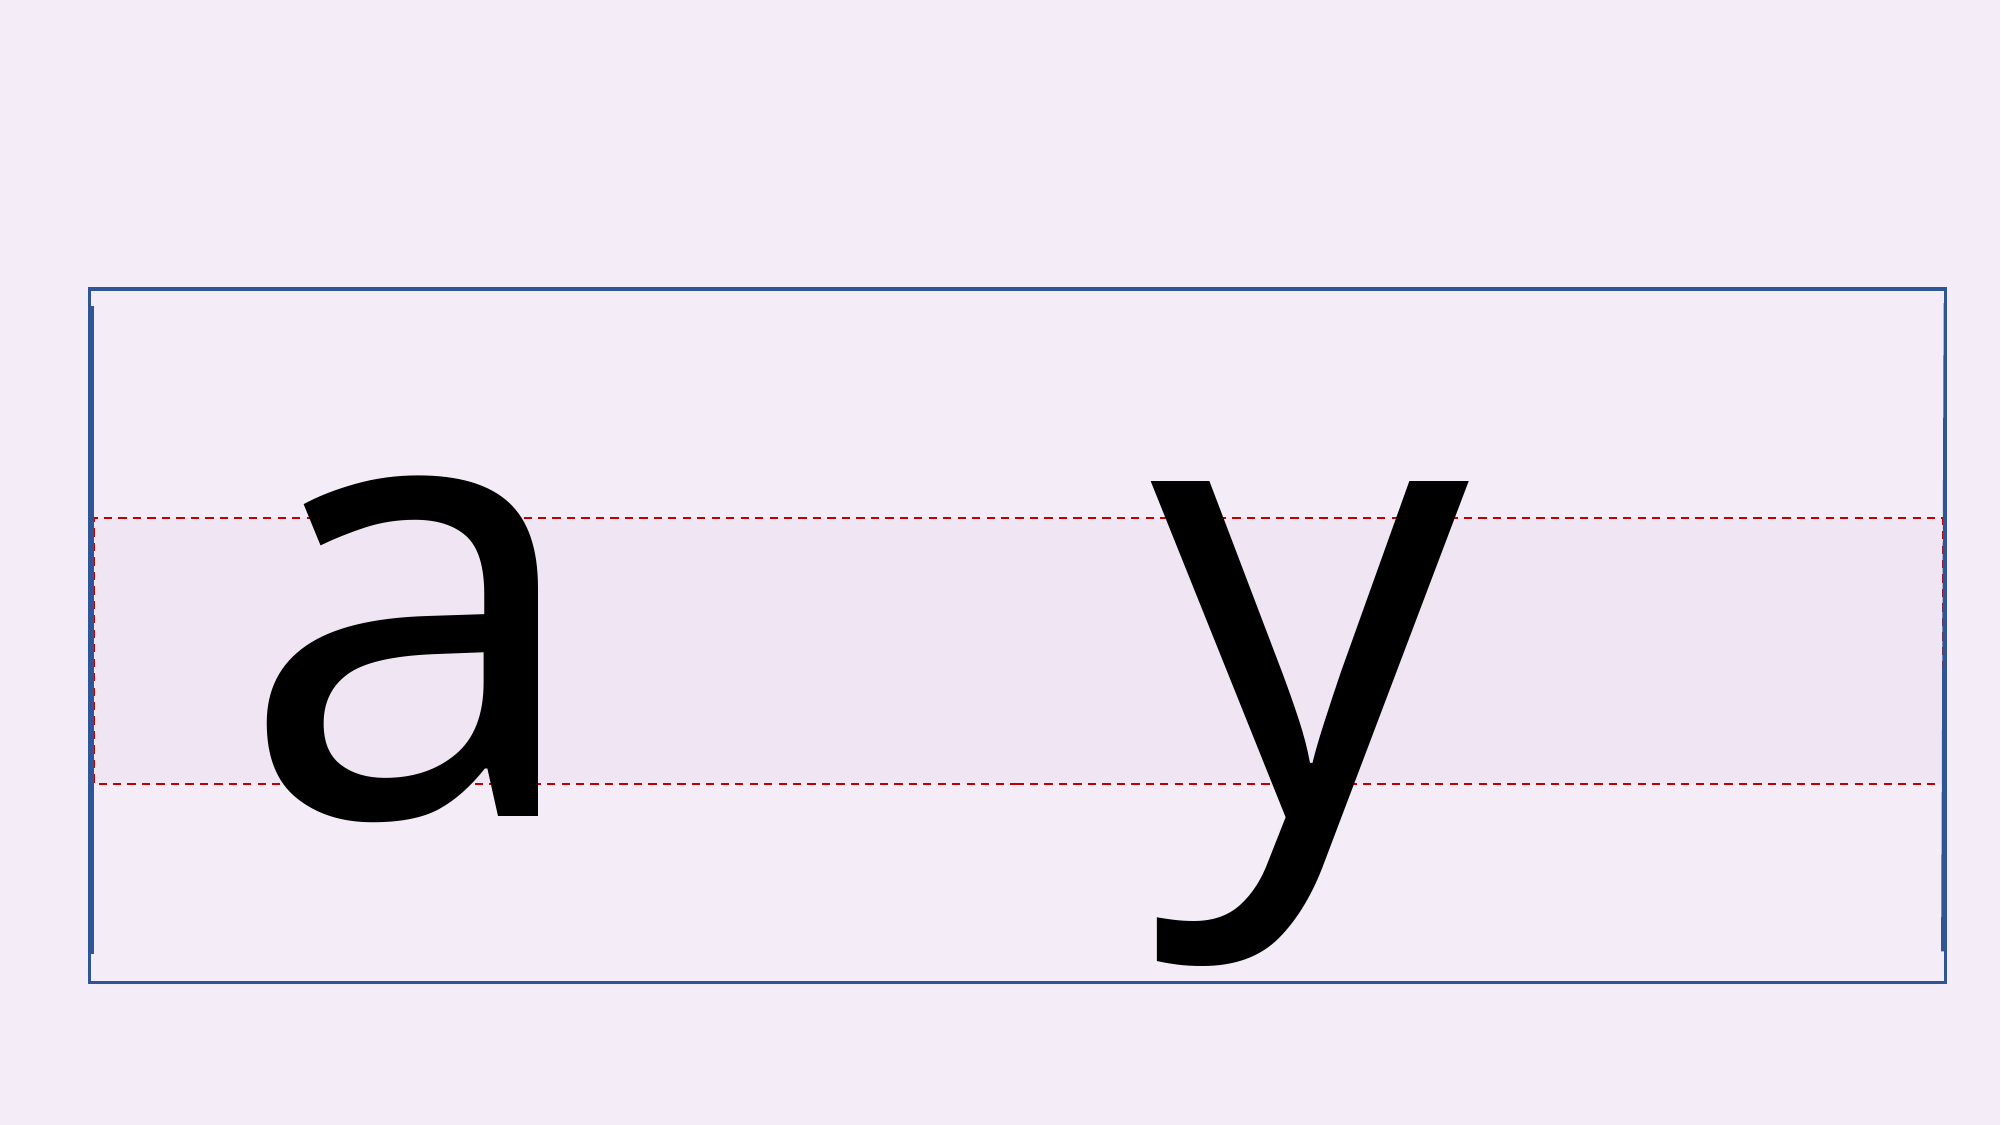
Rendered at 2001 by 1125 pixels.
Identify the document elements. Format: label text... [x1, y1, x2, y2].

subtitle a [61, 269, 1135, 1048]
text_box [89, 288, 1946, 983]
text_box y [1135, 269, 1950, 1093]
